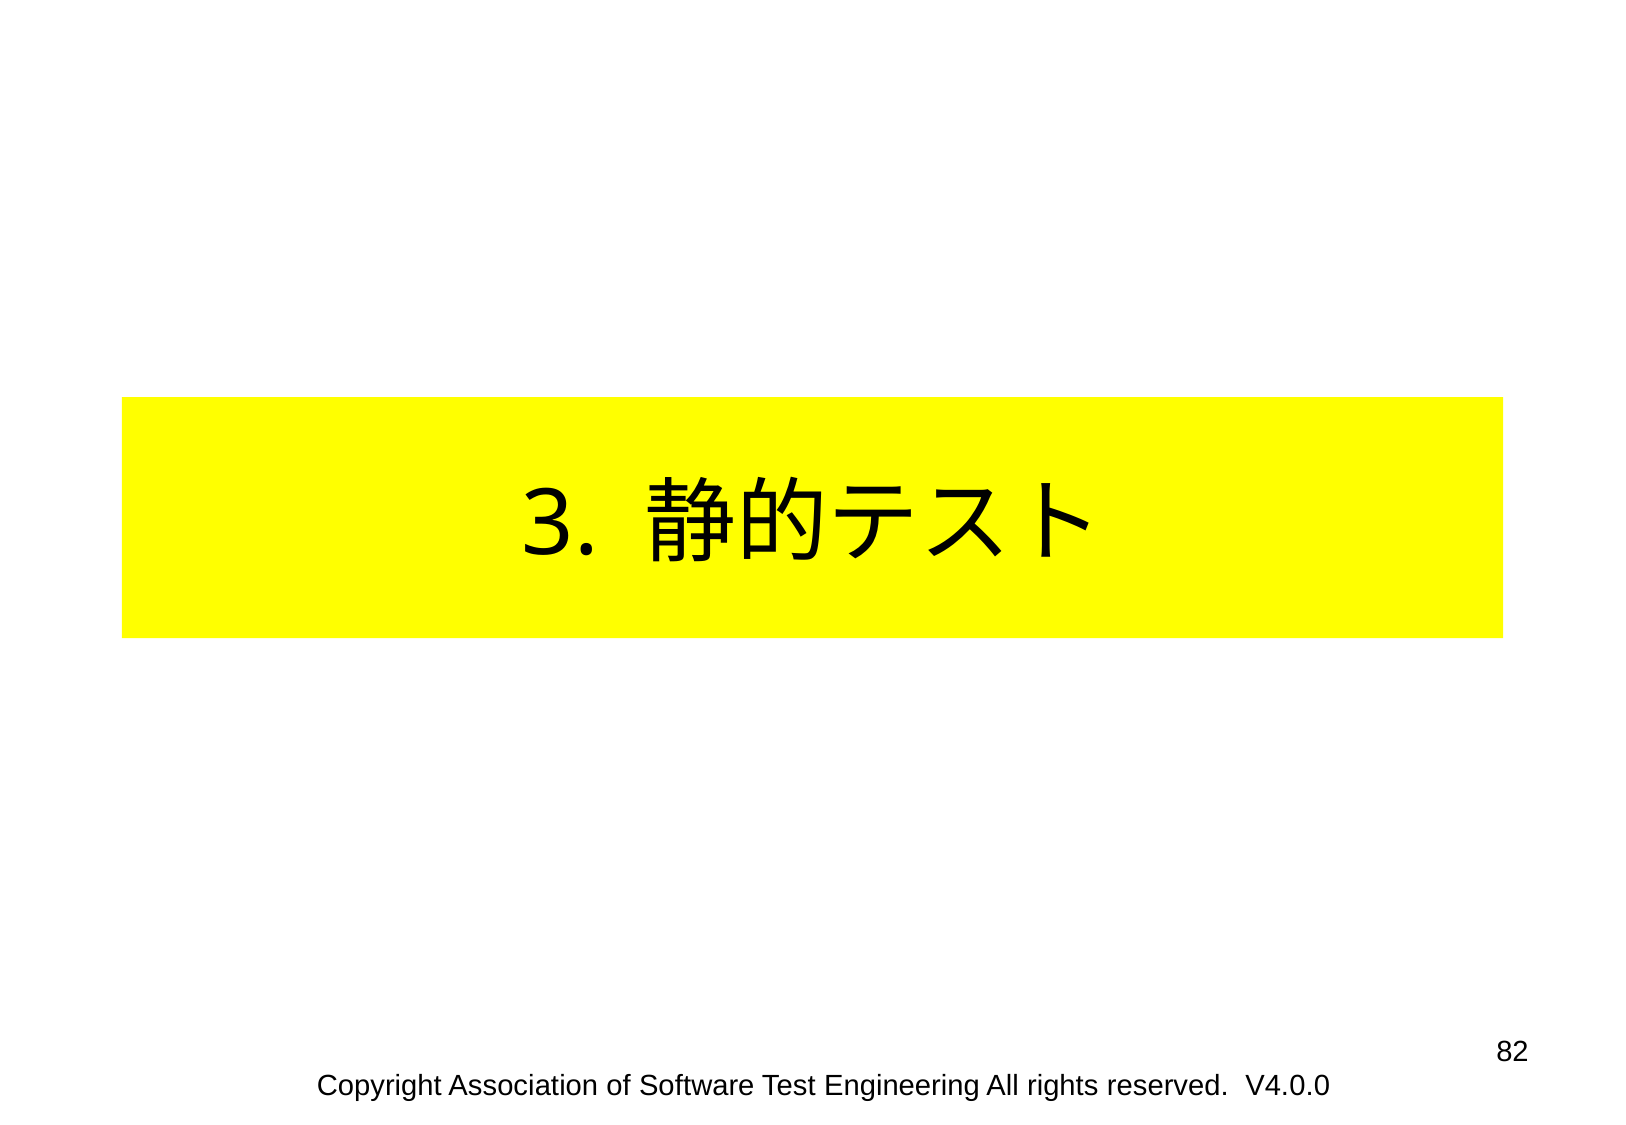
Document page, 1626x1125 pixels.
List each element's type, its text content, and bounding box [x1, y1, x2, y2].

slide_number ‹#› [1164, 1024, 1544, 1103]
footer Copyright Association of Software Test Engineering All rights reserved. V4.0.0 [233, 1058, 1164, 1103]
text_box 3. 静的テスト [121, 397, 1504, 639]
